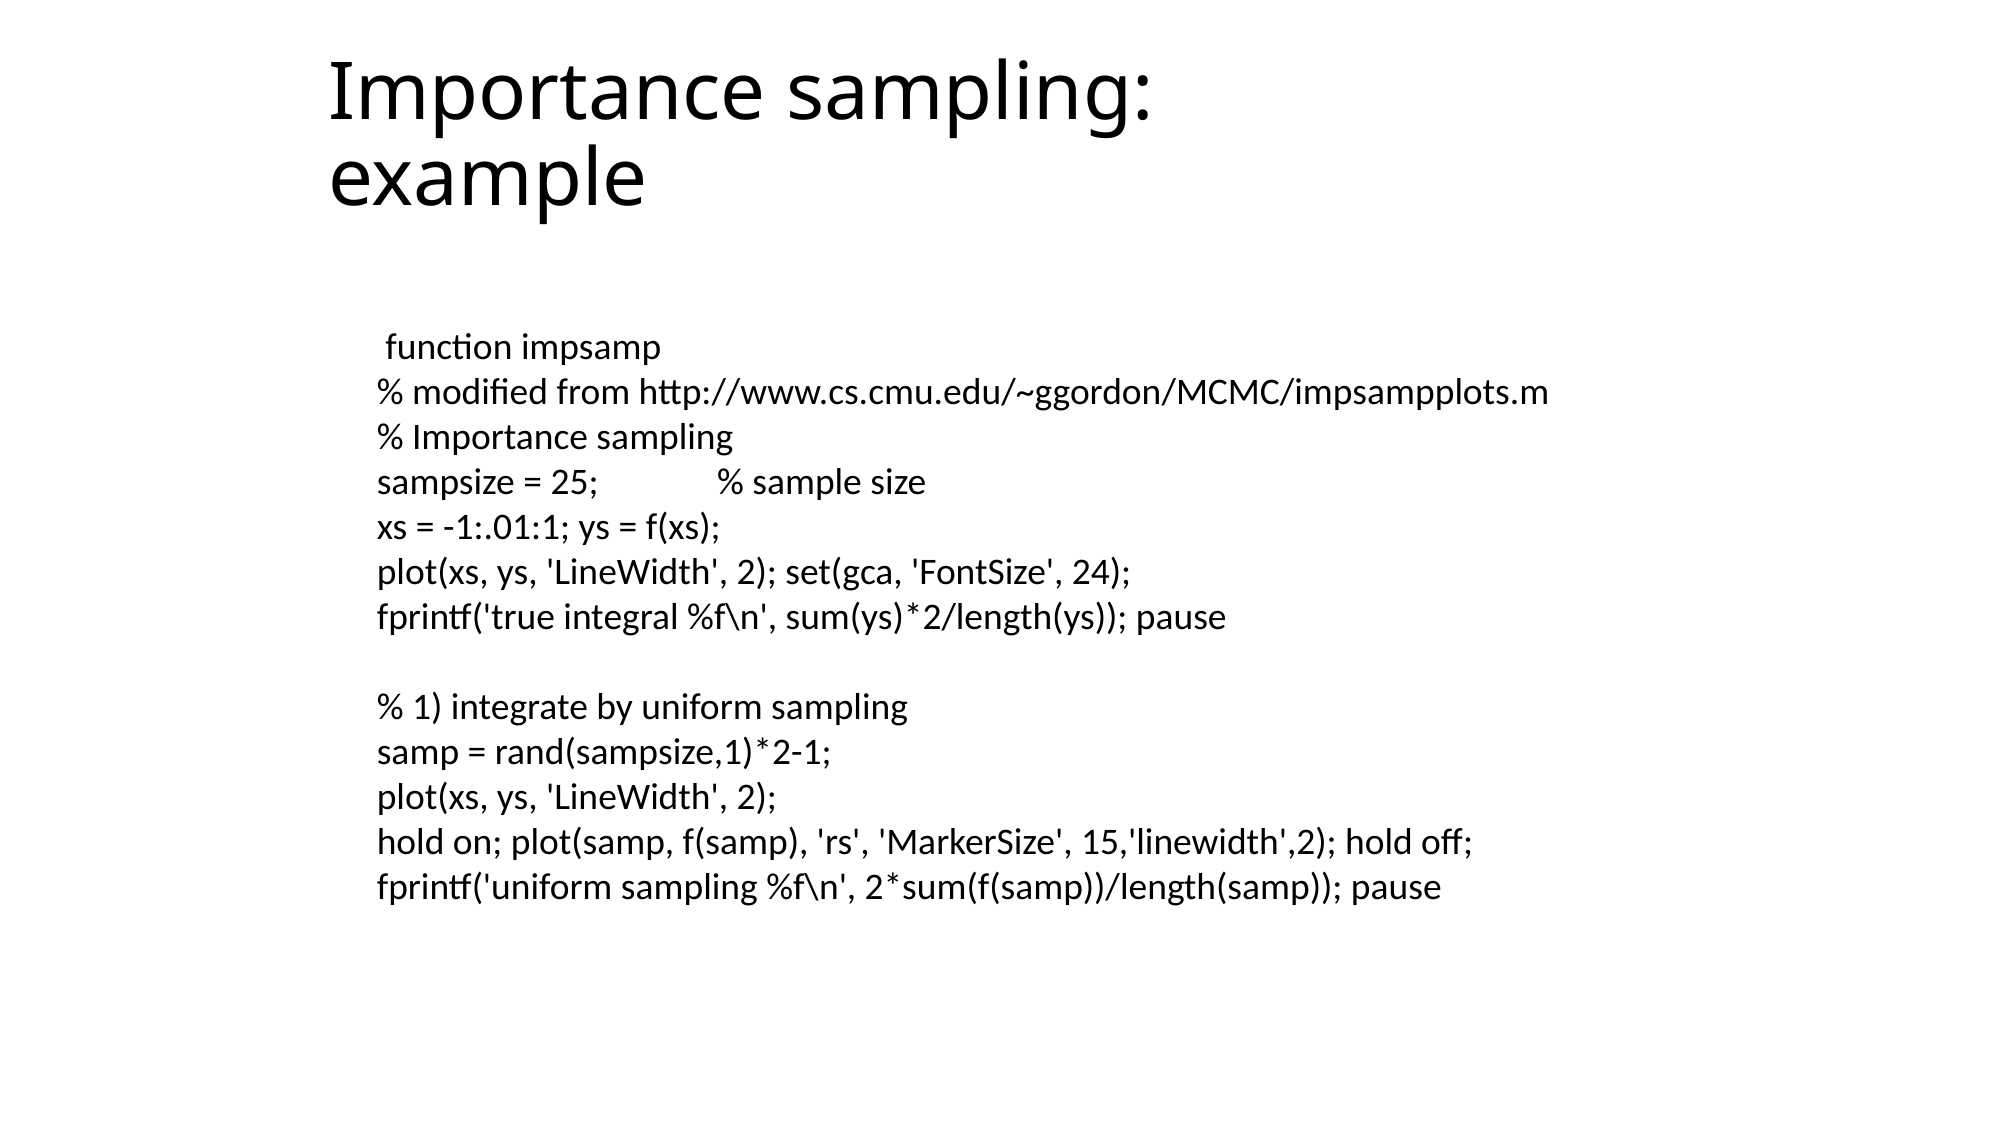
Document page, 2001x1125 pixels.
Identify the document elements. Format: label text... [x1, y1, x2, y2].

text_box function impsamp % modified from http://www.cs.cmu.edu/~ggordon/MCMC/impsampplots.m % Importance sampling sampsize = 25; % sample size xs = -1:.01:1; ys = f(xs); plot(xs, ys, 'LineWidth', 2); set(gca, 'FontSize', 24); fprintf('true integral %f\n', sum(ys)*2/length(ys)); pause % 1) integrate by uniform sampling samp = rand(sampsize,1)*2-1; plot(xs, ys, 'LineWidth', 2); hold on; plot(samp, f(samp), 'rs', 'MarkerSize', 15,'linewidth',2); hold off; fprintf('uniform sampling %f\n', 2*sum(f(samp))/length(samp)); pause [362, 314, 1615, 960]
title Importance sampling: example [313, 42, 1664, 231]
